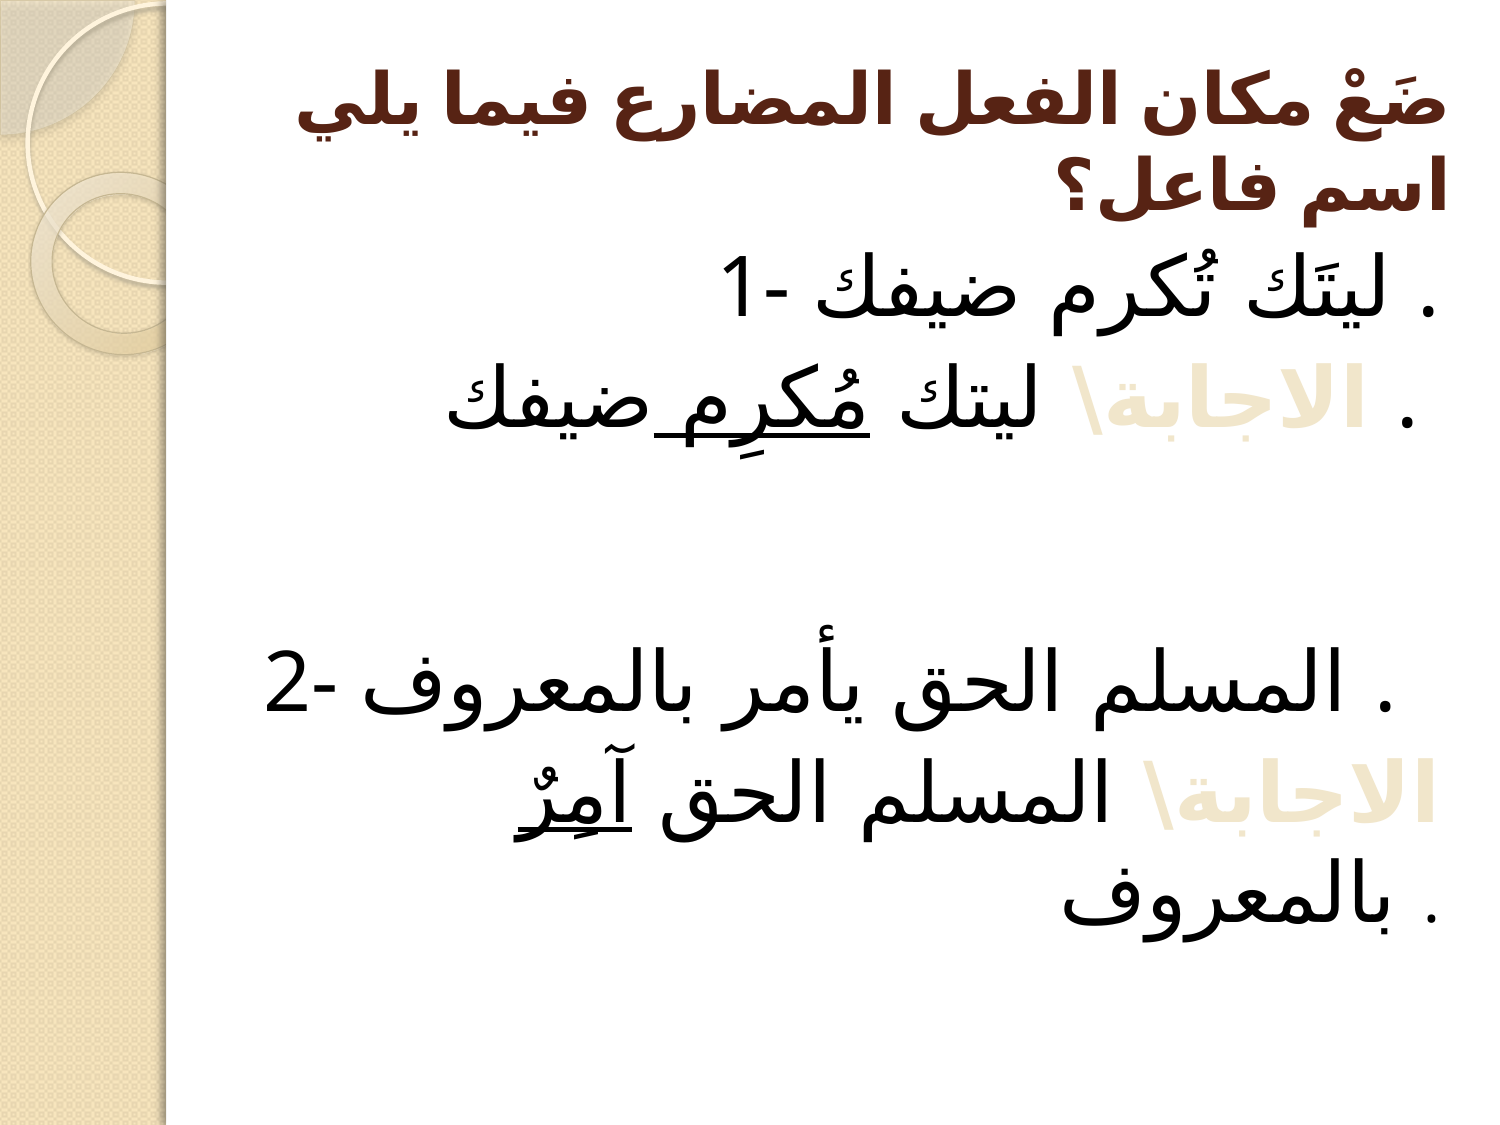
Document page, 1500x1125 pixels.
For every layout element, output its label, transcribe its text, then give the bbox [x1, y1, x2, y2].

list 1- ليتَك تُكرم ضيفك . الاجابة\ ليتك مُكرِم ضيفك . 2- المسلم الحق يأمر بالمعروف . الاجابة\ المسلم الحق آمِرٌ بالمعروف . [225, 224, 1455, 1013]
title ضَعْ مكان الفعل المضارع فيما يلي اسم فاعل؟ [235, 45, 1466, 233]
